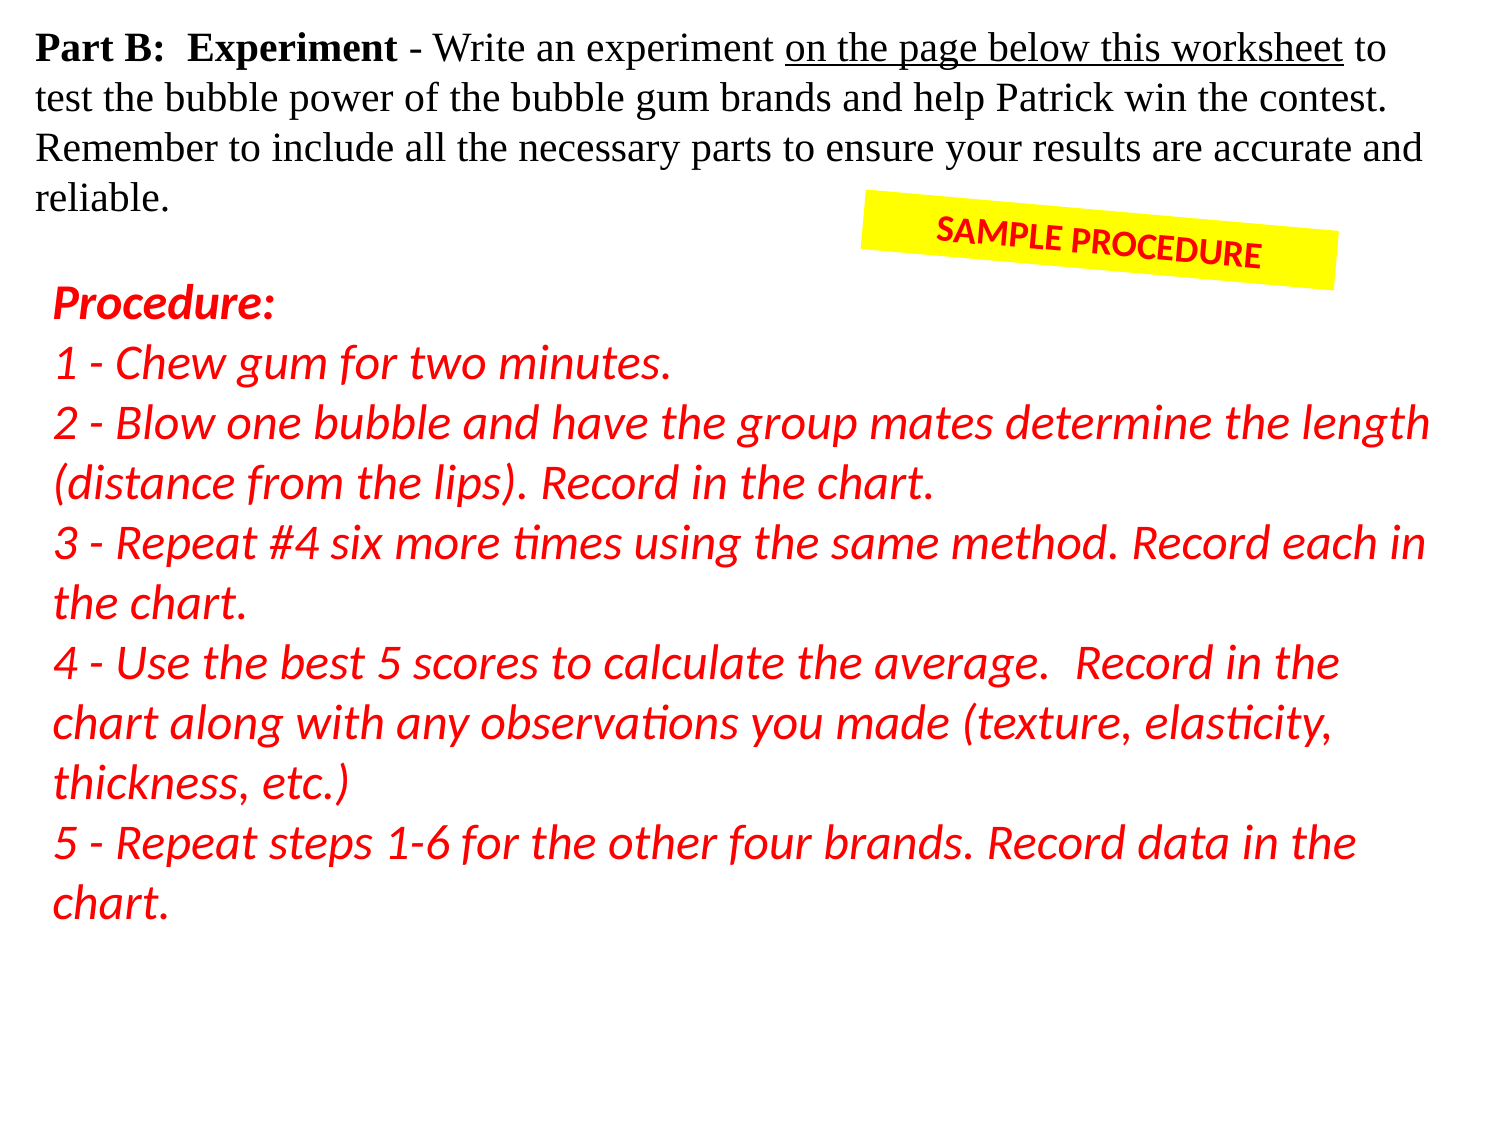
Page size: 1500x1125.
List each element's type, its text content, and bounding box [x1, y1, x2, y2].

text_box SAMPLE PROCEDURE [860, 189, 1339, 291]
text_box Procedure: 1 - Chew gum for two minutes. 2 - Blow one bubble and have the group mates determine the length (distance from the lips). Record in the chart. 3 - Repeat #4 six more times using the same method. Record each in the chart. 4 - Use the best 5 scores to calculate the average. Record in the chart along with any observations you made (texture, elasticity, thickness, etc.) 5 - Repeat steps 1-6 for the other four brands. Record data in the chart. [37, 262, 1463, 938]
text_box Part B: Experiment - Write an experiment on the page below this worksheet to test the bubble power of the bubble gum brands and help Patrick win the contest. Remember to include all the necessary parts to ensure your results are accurate and reliable. [20, 12, 1450, 278]
